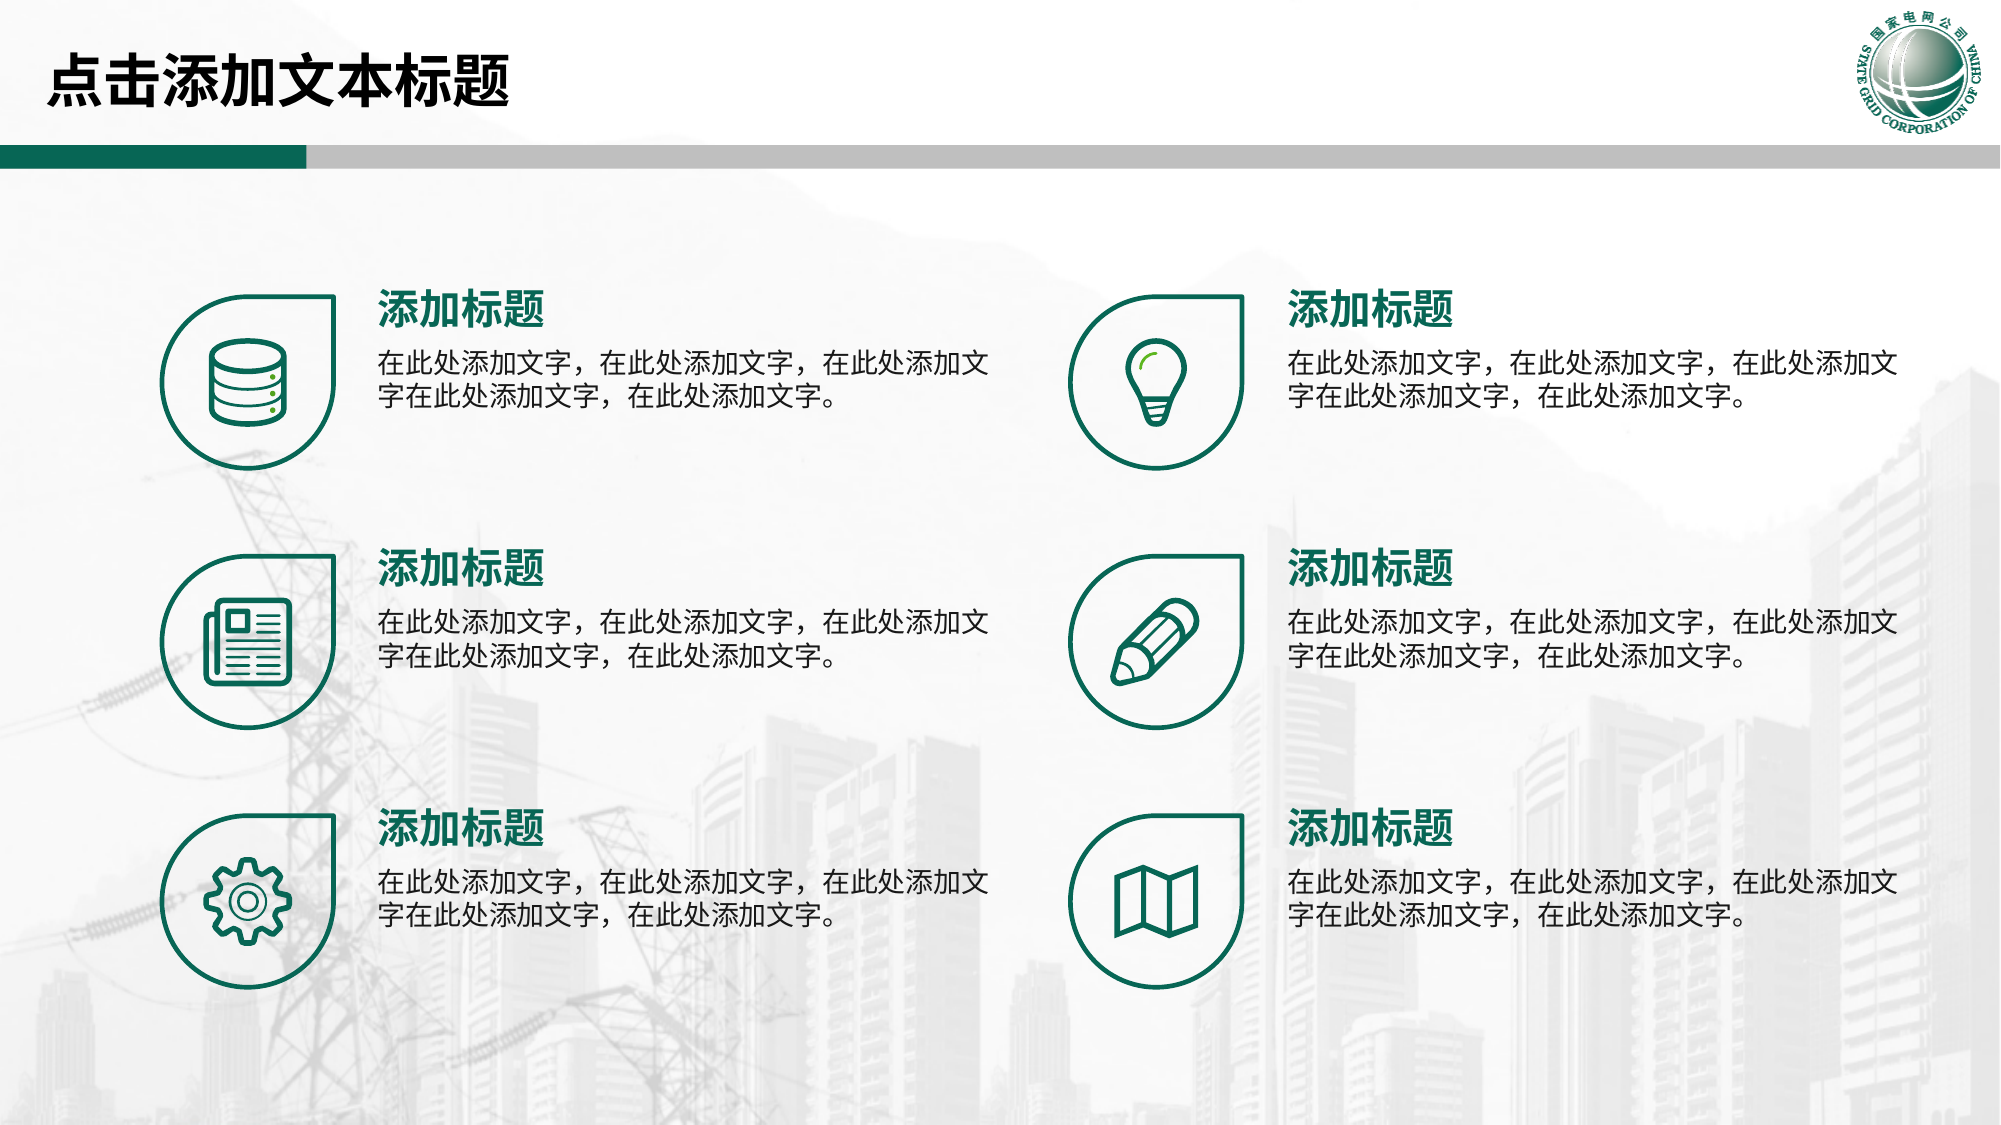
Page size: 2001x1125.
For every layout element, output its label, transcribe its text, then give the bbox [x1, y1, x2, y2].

picture [0, 0, 2001, 145]
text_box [161, 275, 1030, 988]
text_box 点击添加文本标题 [0, 37, 692, 122]
picture [0, 169, 2001, 1125]
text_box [1070, 275, 1939, 988]
